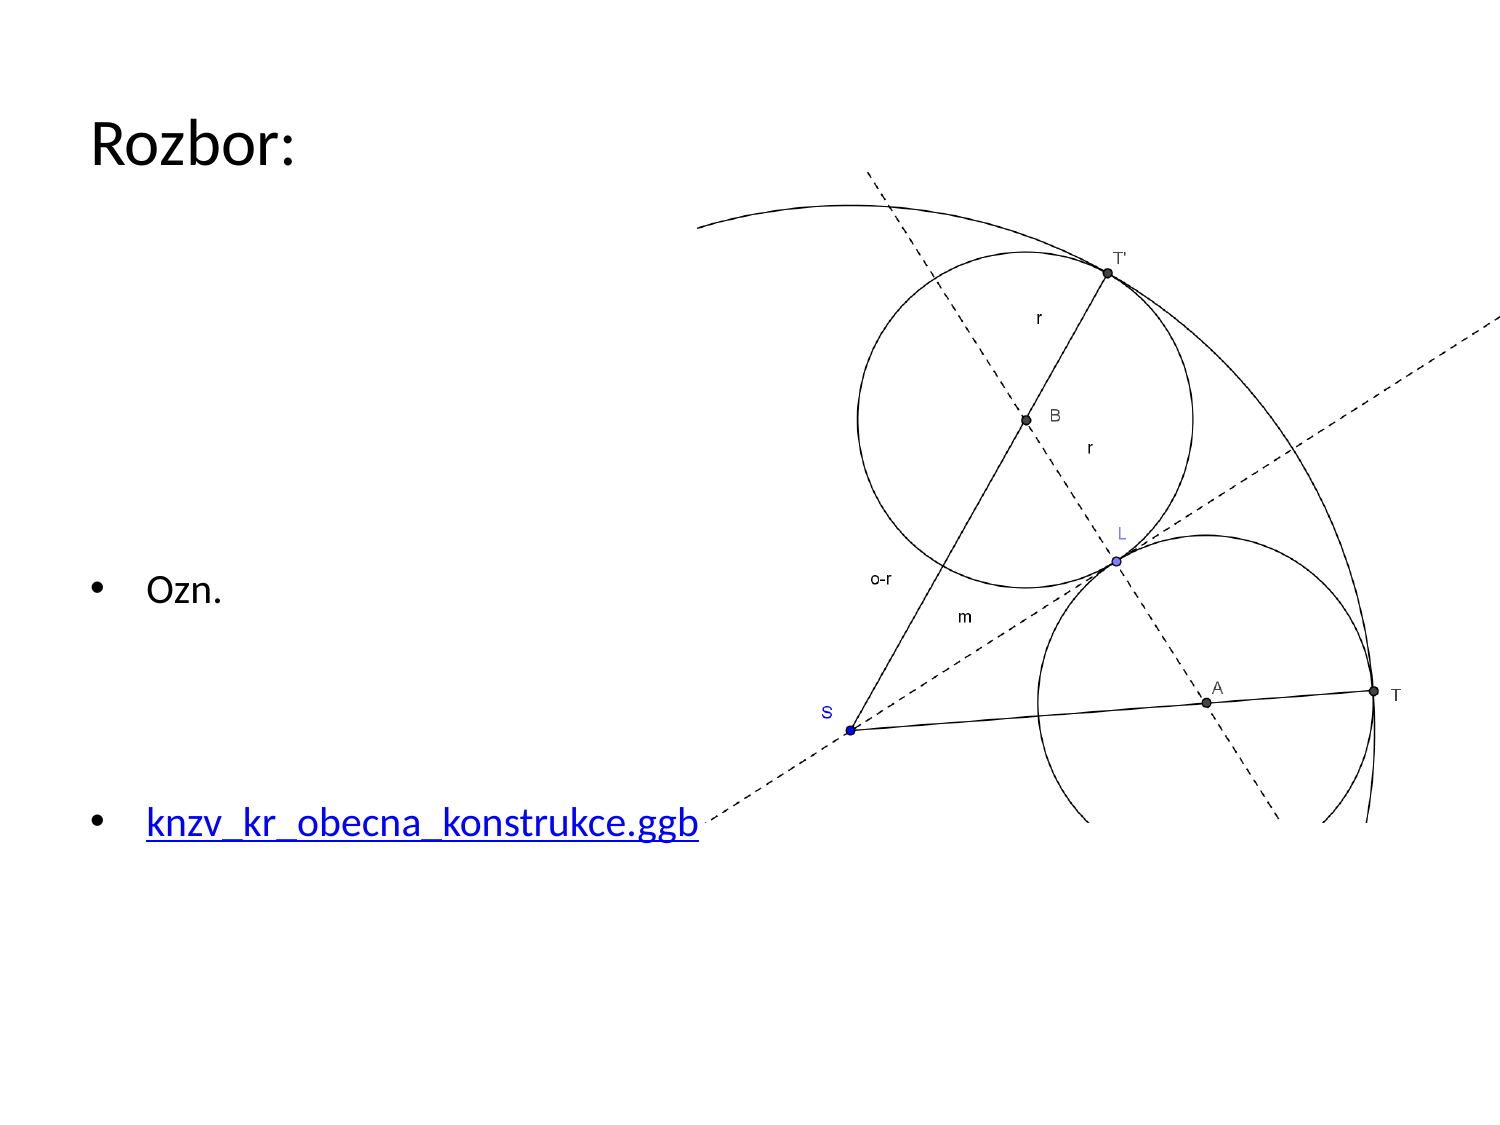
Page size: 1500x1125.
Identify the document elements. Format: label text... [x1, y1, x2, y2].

picture [696, 172, 1500, 823]
title Rozbor: [75, 45, 1425, 233]
